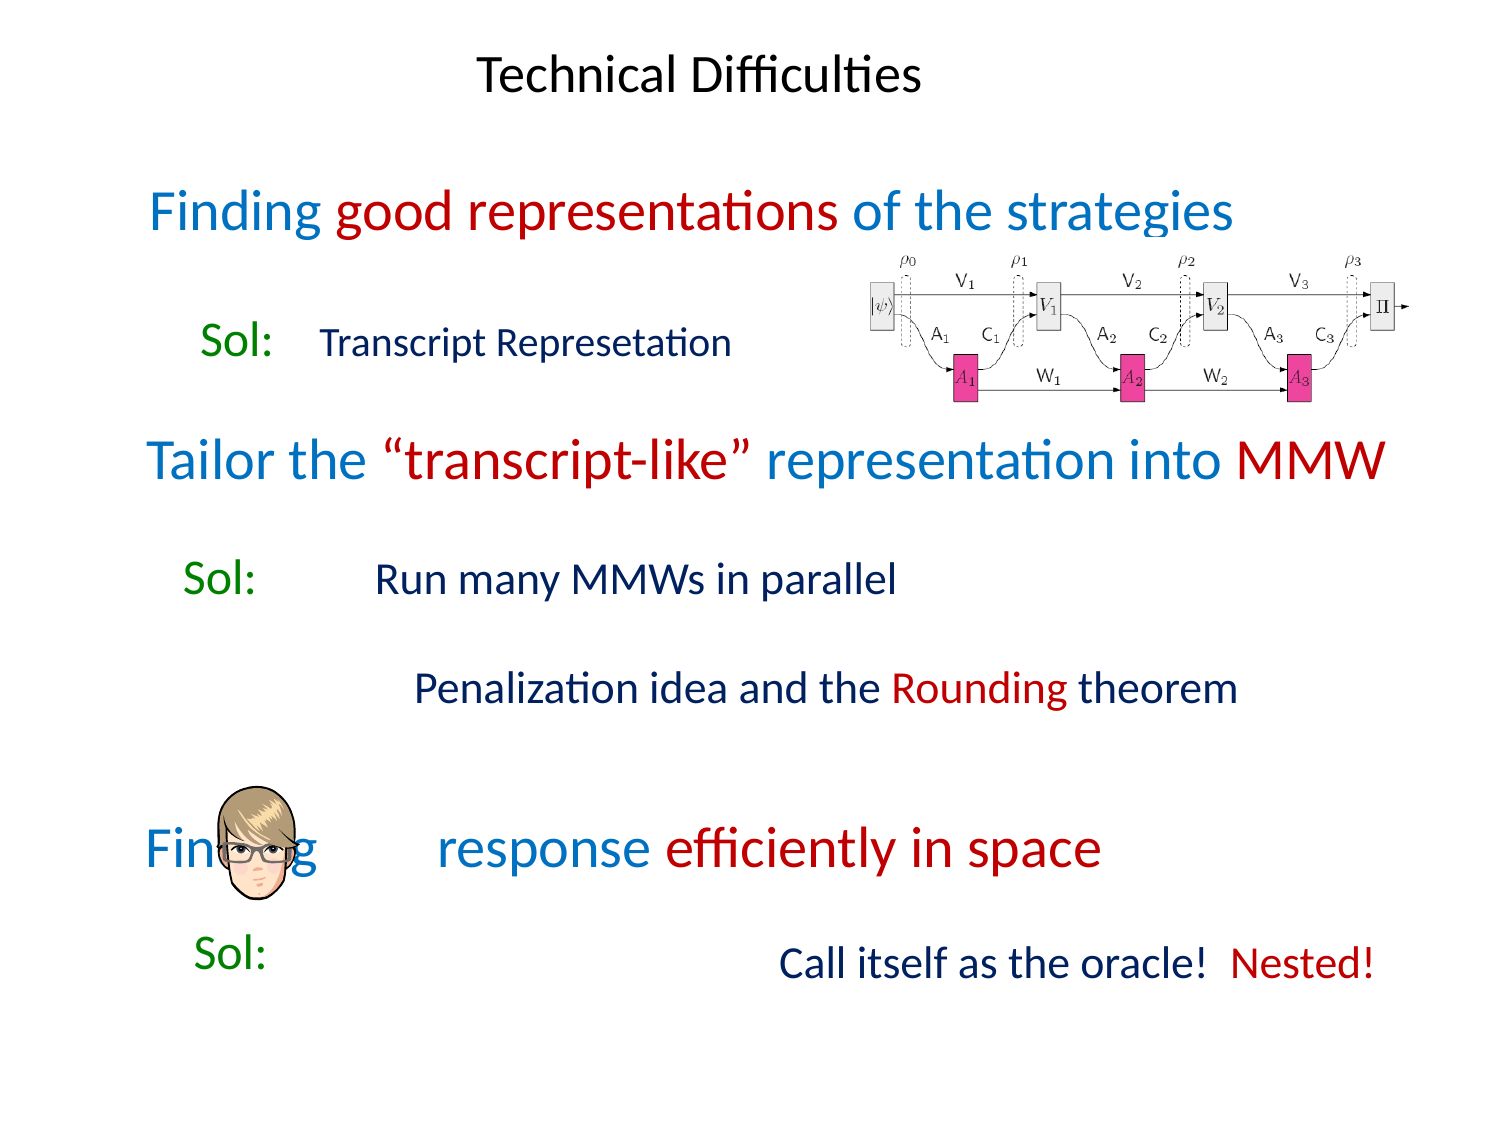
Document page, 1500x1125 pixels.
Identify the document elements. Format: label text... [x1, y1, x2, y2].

title Technical Difficulties [24, 50, 1375, 93]
text_box Finding response efficiently in space [131, 801, 210, 887]
text_box Tailor the “transcript-like” representation into MMW [131, 414, 1402, 499]
picture [834, 237, 1438, 420]
text_box Run many MMWs in parallel [359, 541, 913, 612]
text_box Penalization idea and the Rounding theorem [399, 650, 1254, 720]
text_box Sol: [168, 536, 284, 612]
text_box Sol: [178, 912, 295, 988]
text_box Finding response efficiently in space [305, 801, 1118, 887]
text_box Sol: Transcript Represetation [185, 299, 748, 374]
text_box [216, 785, 301, 901]
text_box Call itself as the oracle! Nested! [764, 924, 1392, 995]
text_box Finding good representations of the strategies [135, 164, 1251, 249]
